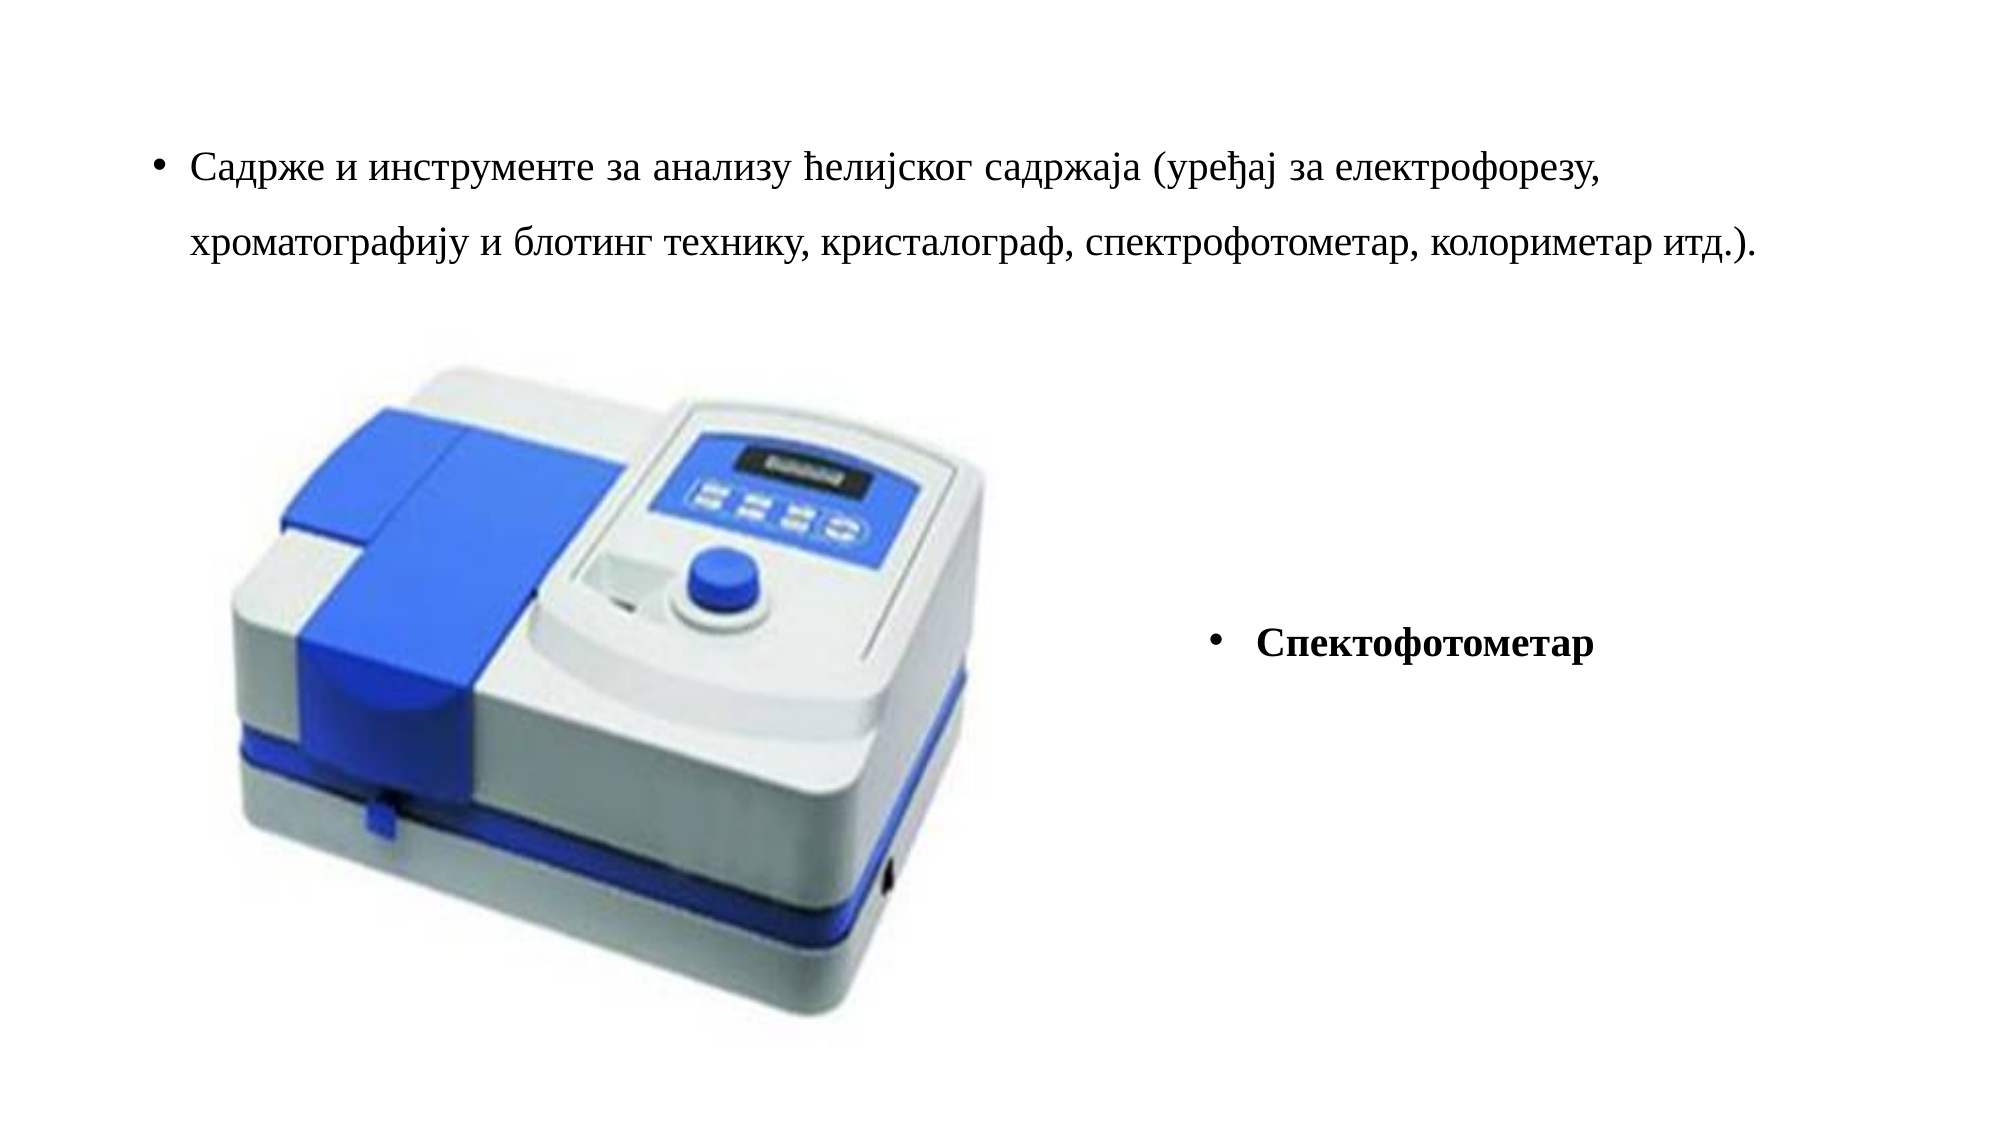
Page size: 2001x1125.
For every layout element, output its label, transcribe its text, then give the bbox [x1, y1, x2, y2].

text_box Спектофотометар [1194, 607, 1749, 672]
list Садрже и инструменте за анализу ћелијског садржаја (уређај за електрофорезу, хроматографију и блотинг технику, кристалограф, спектрофотометар, колориметар итд.). [137, 106, 1863, 1014]
picture [213, 334, 1000, 1046]
